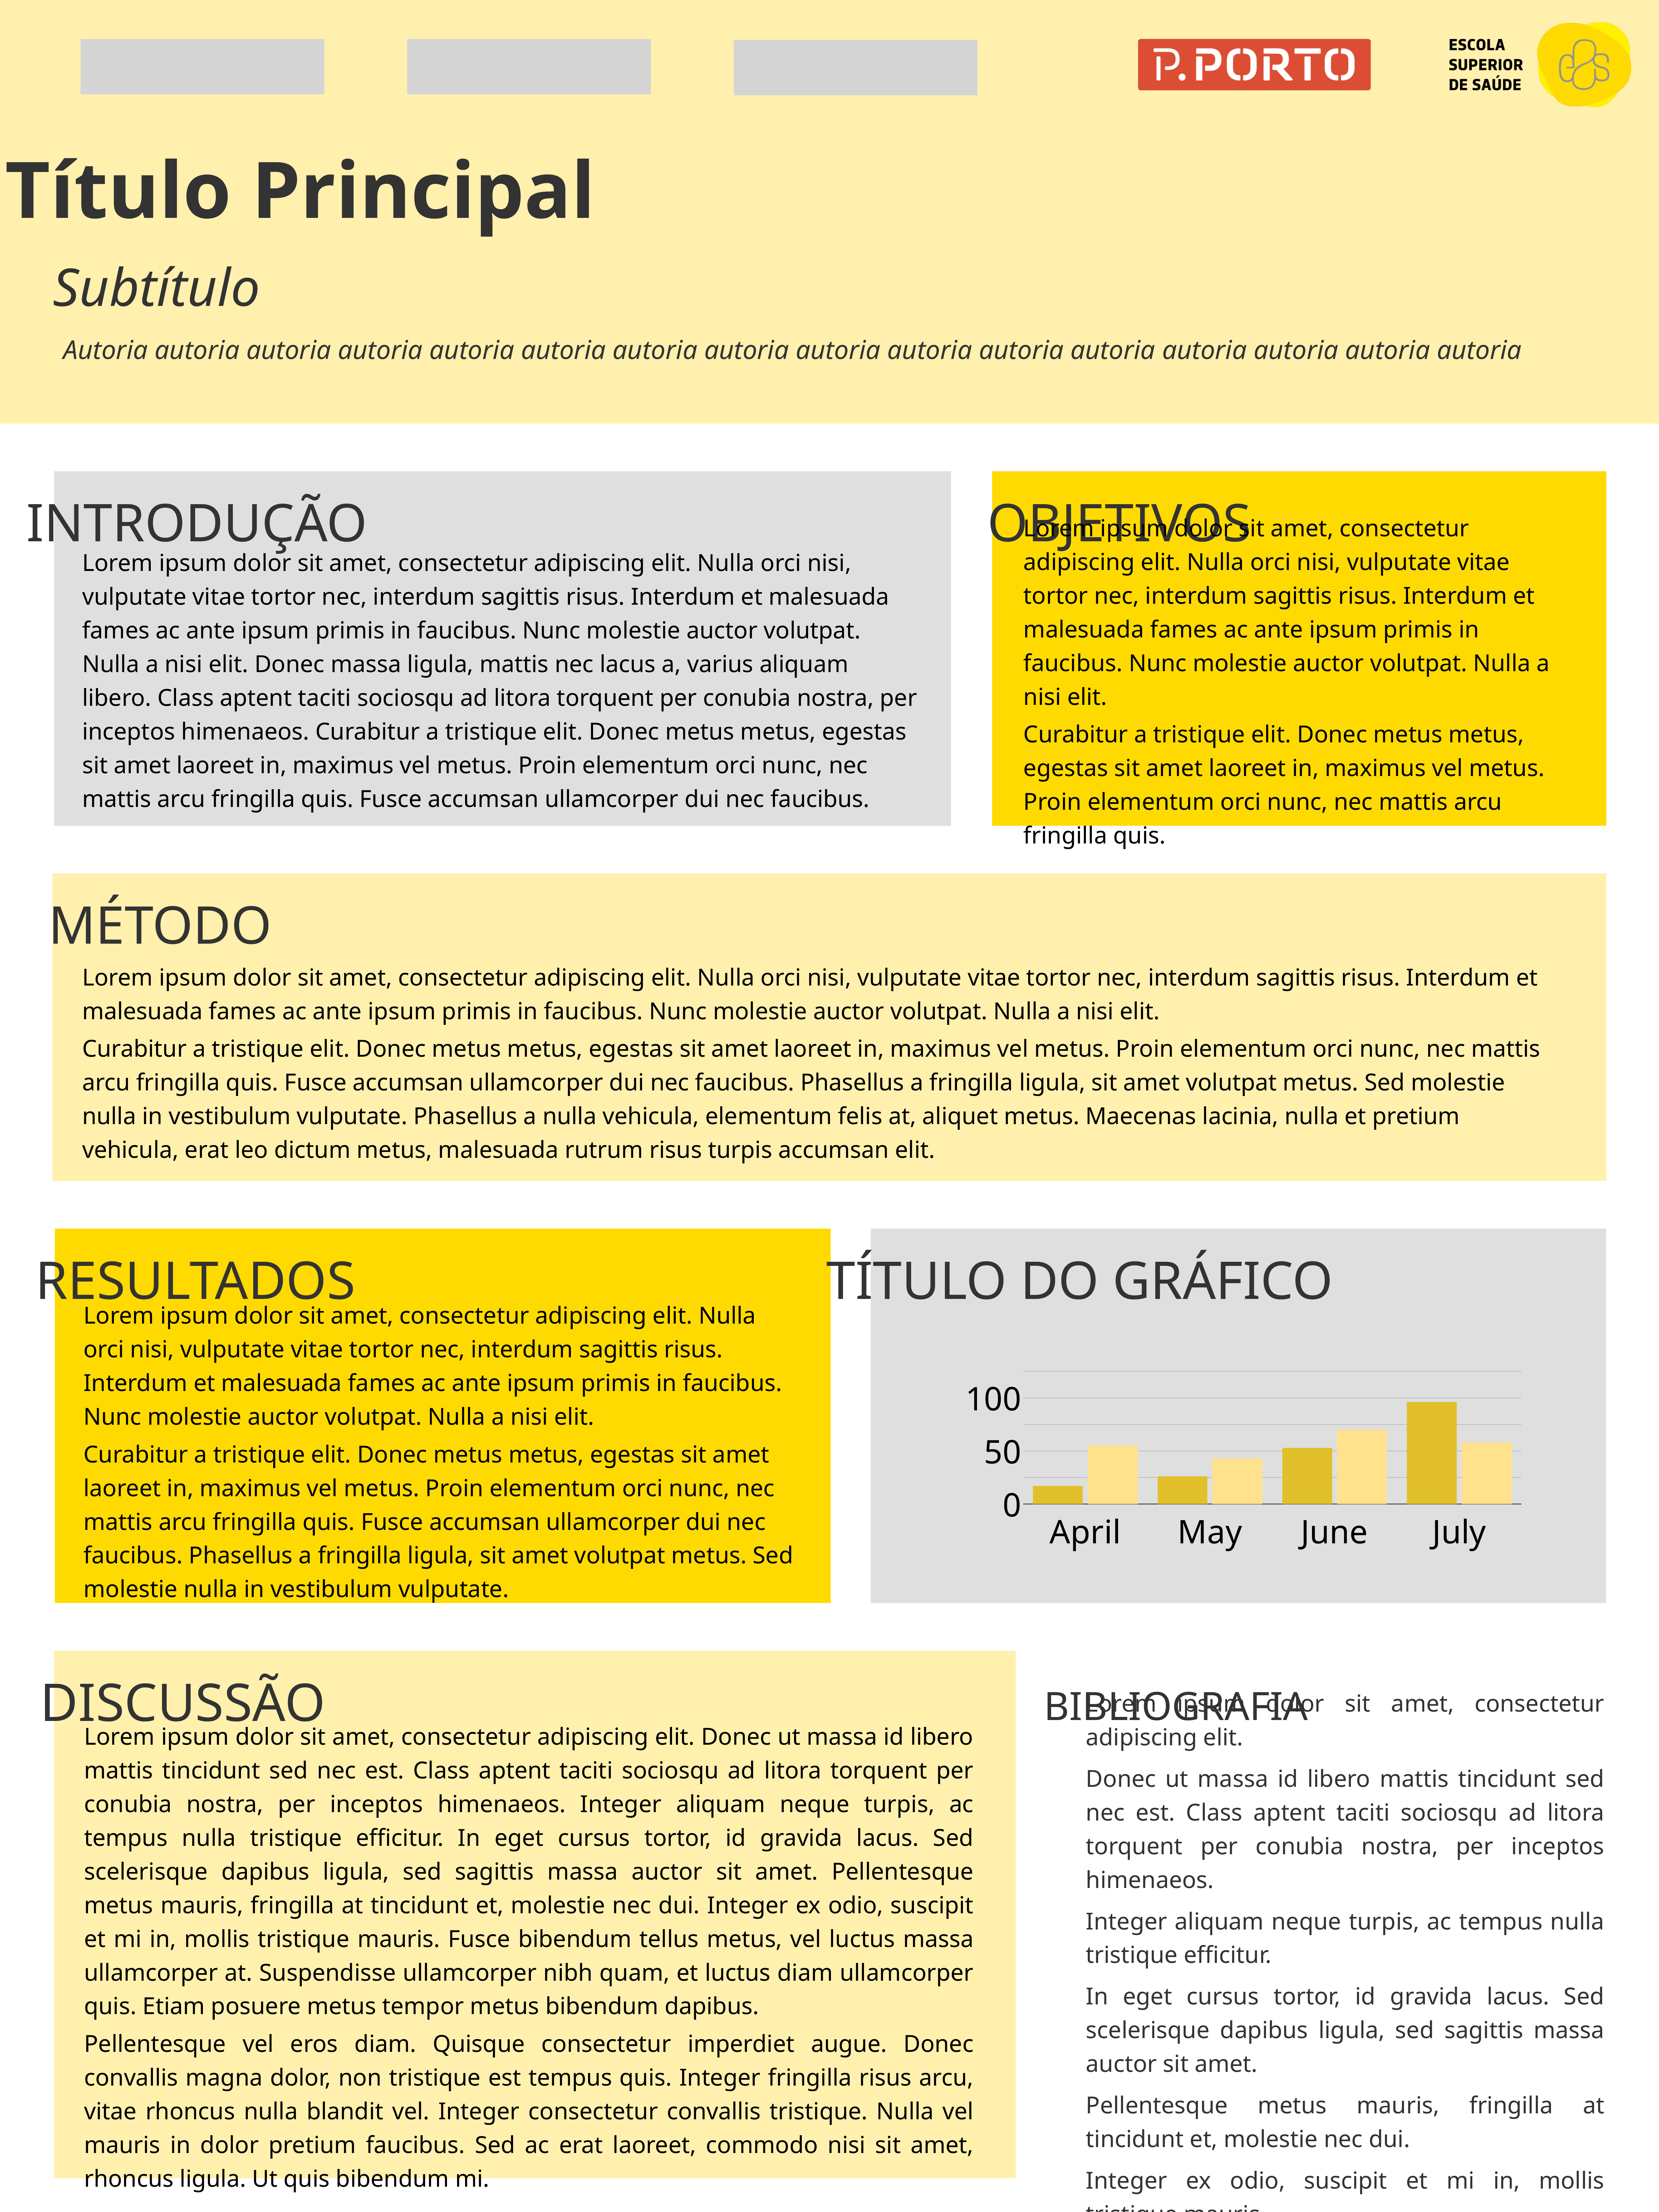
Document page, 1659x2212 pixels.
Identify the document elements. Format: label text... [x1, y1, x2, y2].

text_box [52, 873, 1607, 1181]
text_box Lorem ipsum dolor sit amet, consectetur adipiscing elit. Donec ut massa id libero mattis tincidunt sed nec est. Class aptent taciti sociosqu ad litora torquent per conubia nostra, per inceptos himenaeos. Integer aliquam neque turpis, ac tempus nulla tristique efficitur. In eget cursus tortor, id gravida lacus. Sed scelerisque dapibus ligula, sed sagittis massa auctor sit amet. Pellentesque metus mauris, fringilla at tincidunt et, molestie nec dui. Integer ex odio, suscipit et mi in, mollis tristique mauris. [1082, 1679, 1608, 2212]
text_box Autoria autoria autoria autoria autoria autoria autoria autoria autoria autoria autoria autoria autoria autoria autoria autoria [60, 333, 1599, 368]
text_box [55, 1228, 831, 1603]
text_box Lorem ipsum dolor sit amet, consectetur adipiscing elit. Nulla orci nisi, vulputate vitae tortor nec, interdum sagittis risus. Interdum et malesuada fames ac ante ipsum primis in faucibus. Nunc molestie auctor volutpat. Nulla a nisi elit. Curabitur a tristique elit. Donec metus metus, egestas sit amet laoreet in, maximus vel metus. Proin elementum orci nunc, nec mattis arcu fringilla quis. Fusce accumsan ullamcorper dui nec faucibus. Phasellus a fringilla ligula, sit amet volutpat metus. Sed molestie nulla in vestibulum vulputate. Phasellus a nulla vehicula, elementum felis at, aliquet metus. Maecenas lacinia, nulla et pretium vehicula, erat leo dictum metus, malesuada rutrum risus turpis accumsan elit. [79, 953, 1563, 1166]
text_box [871, 1228, 1606, 1603]
text_box Método [45, 895, 276, 959]
text_box Título do Gráfico [823, 1251, 1337, 1314]
text_box Lorem ipsum dolor sit amet, consectetur adipiscing elit. Nulla orci nisi, vulputate vitae tortor nec, interdum sagittis risus. Interdum et malesuada fames ac ante ipsum primis in faucibus. Nunc molestie auctor volutpat. Nulla a nisi elit. Curabitur a tristique elit. Donec metus metus, egestas sit amet laoreet in, maximus vel metus. Proin elementum orci nunc, nec mattis arcu fringilla quis. Fusce accumsan ullamcorper dui nec faucibus. Phasellus a fringilla ligula, sit amet volutpat metus. Sed molestie nulla in vestibulum vulputate. [80, 1291, 805, 1605]
text_box [81, 39, 325, 95]
text_box [54, 471, 951, 826]
text_box Lorem ipsum dolor sit amet, consectetur adipiscing elit. Donec ut massa id libero mattis tincidunt sed nec est. Class aptent taciti sociosqu ad litora torquent per conubia nostra, per inceptos himenaeos. Integer aliquam neque turpis, ac tempus nulla tristique efficitur. In eget cursus tortor, id gravida lacus. Sed scelerisque dapibus ligula, sed sagittis massa auctor sit amet. Pellentesque metus mauris, fringilla at tincidunt et, molestie nec dui. Integer ex odio, suscipit et mi in, mollis tristique mauris. Fusce bibendum tellus metus, vel luctus massa ullamcorper at. Suspendisse ullamcorper nibh quam, et luctus diam ullamcorper quis. Etiam posuere metus tempor metus bibendum dapibus. Pellentesque vel eros diam. Quisque consectetur imperdiet augue. Donec convallis magna dolor, non tristique est tempus quis. Integer fringilla risus arcu, vitae rhoncus nulla blandit vel. Integer consectetur convallis tristique. Nulla vel mauris in dolor pretium faucibus. Sed ac erat laoreet, commodo nisi sit amet, rhoncus ligula. Ut quis bibendum mi. [81, 1712, 978, 2195]
chart [952, 1331, 1524, 1565]
text_box Lorem ipsum dolor sit amet, consectetur adipiscing elit. Nulla orci nisi, vulputate vitae tortor nec, interdum sagittis risus. Interdum et malesuada fames ac ante ipsum primis in faucibus. Nunc molestie auctor volutpat. Nulla a nisi elit. Curabitur a tristique elit. Donec metus metus, egestas sit amet laoreet in, maximus vel metus. Proin elementum orci nunc, nec mattis arcu fringilla quis. [1020, 504, 1578, 852]
text_box [734, 40, 978, 96]
text_box [54, 1650, 1016, 2178]
text_box Título Principal [2, 147, 599, 238]
text_box [992, 471, 1607, 826]
text_box Discussão [37, 1673, 329, 1736]
text_box Introdução [23, 493, 371, 556]
text_box Resultados [32, 1251, 359, 1314]
text_box Objetivos [984, 493, 1255, 556]
text_box [0, 0, 1659, 424]
picture [1138, 22, 1632, 107]
text_box Subtítulo [49, 258, 264, 321]
text_box [407, 39, 651, 95]
text_box Lorem ipsum dolor sit amet, consectetur adipiscing elit. Nulla orci nisi, vulputate vitae tortor nec, interdum sagittis risus. Interdum et malesuada fames ac ante ipsum primis in faucibus. Nunc molestie auctor volutpat. Nulla a nisi elit. Donec massa ligula, mattis nec lacus a, varius aliquam libero. Class aptent taciti sociosqu ad litora torquent per conubia nostra, per inceptos himenaeos. Curabitur a tristique elit. Donec metus metus, egestas sit amet laoreet in, maximus vel metus. Proin elementum orci nunc, nec mattis arcu fringilla quis. Fusce accumsan ullamcorper dui nec faucibus. [79, 538, 928, 815]
text_box Bibliografia [1040, 1683, 1082, 1732]
